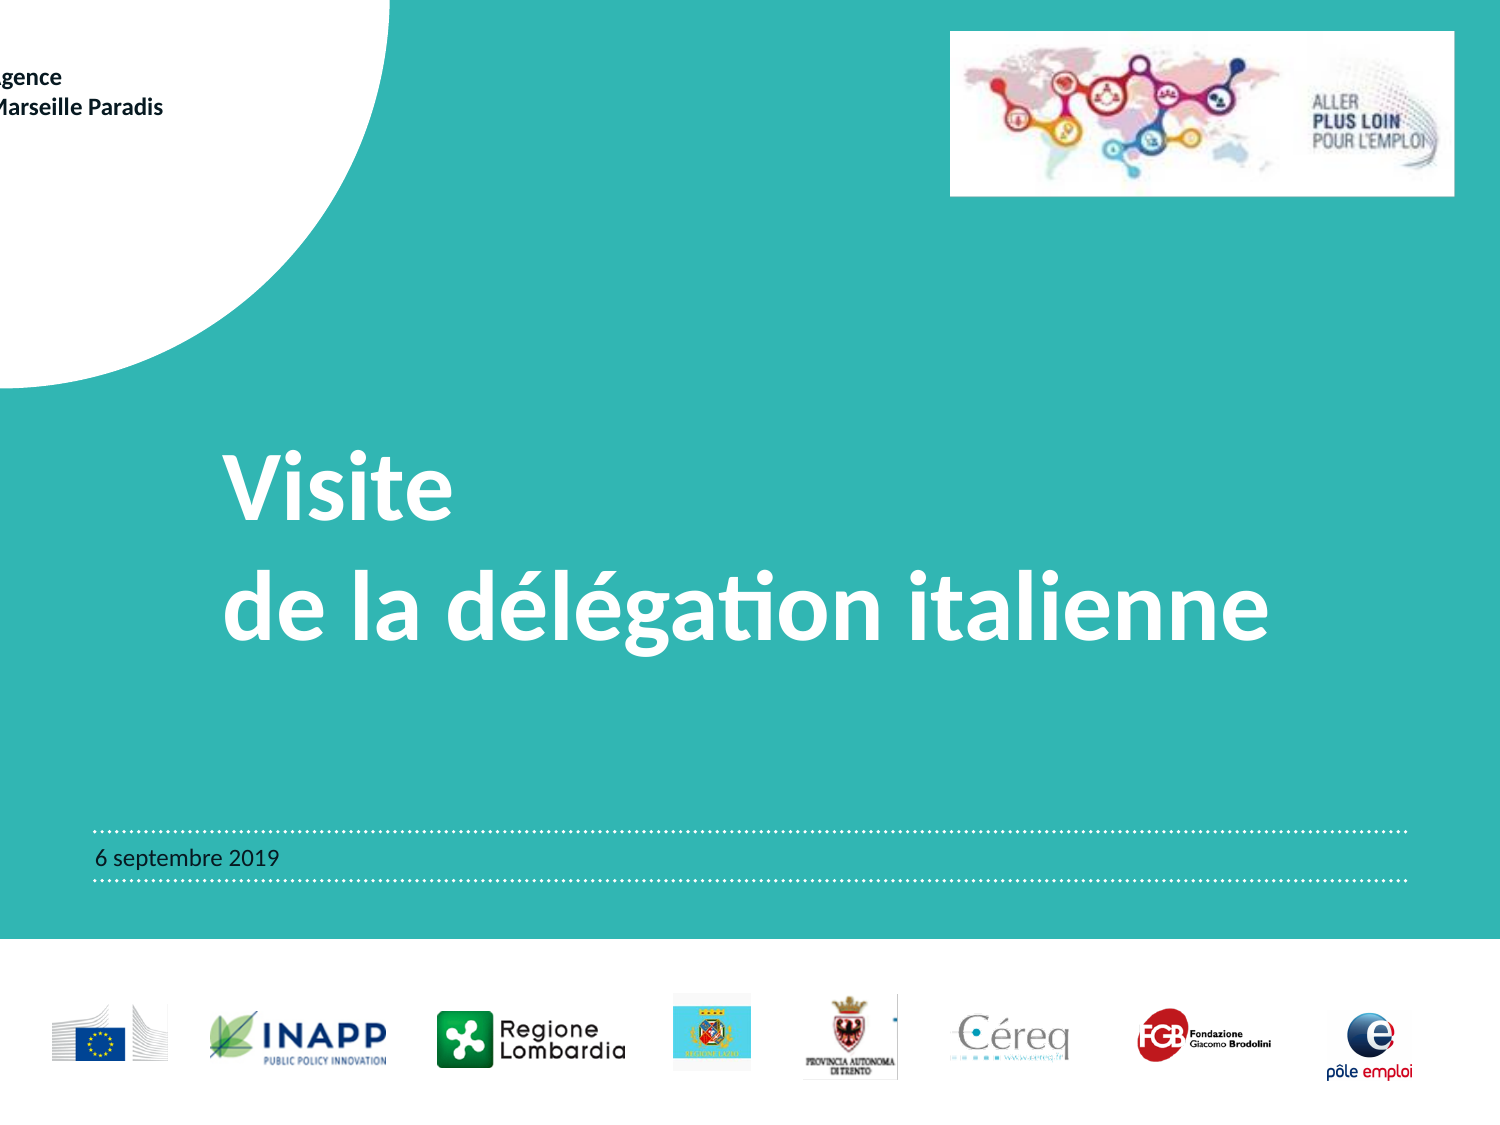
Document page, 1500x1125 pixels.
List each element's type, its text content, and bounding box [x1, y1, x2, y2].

picture [946, 1011, 1074, 1063]
picture [673, 993, 752, 1072]
picture [1327, 1010, 1412, 1081]
picture [950, 30, 1458, 199]
picture [52, 1004, 169, 1061]
title Visite de la délégation italienne [0, 420, 1399, 804]
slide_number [94, 831, 437, 881]
list Agence Marseille Paradis [0, 31, 348, 167]
picture [1135, 1006, 1272, 1063]
picture [210, 1011, 386, 1068]
picture [437, 1011, 625, 1068]
picture [802, 994, 898, 1080]
